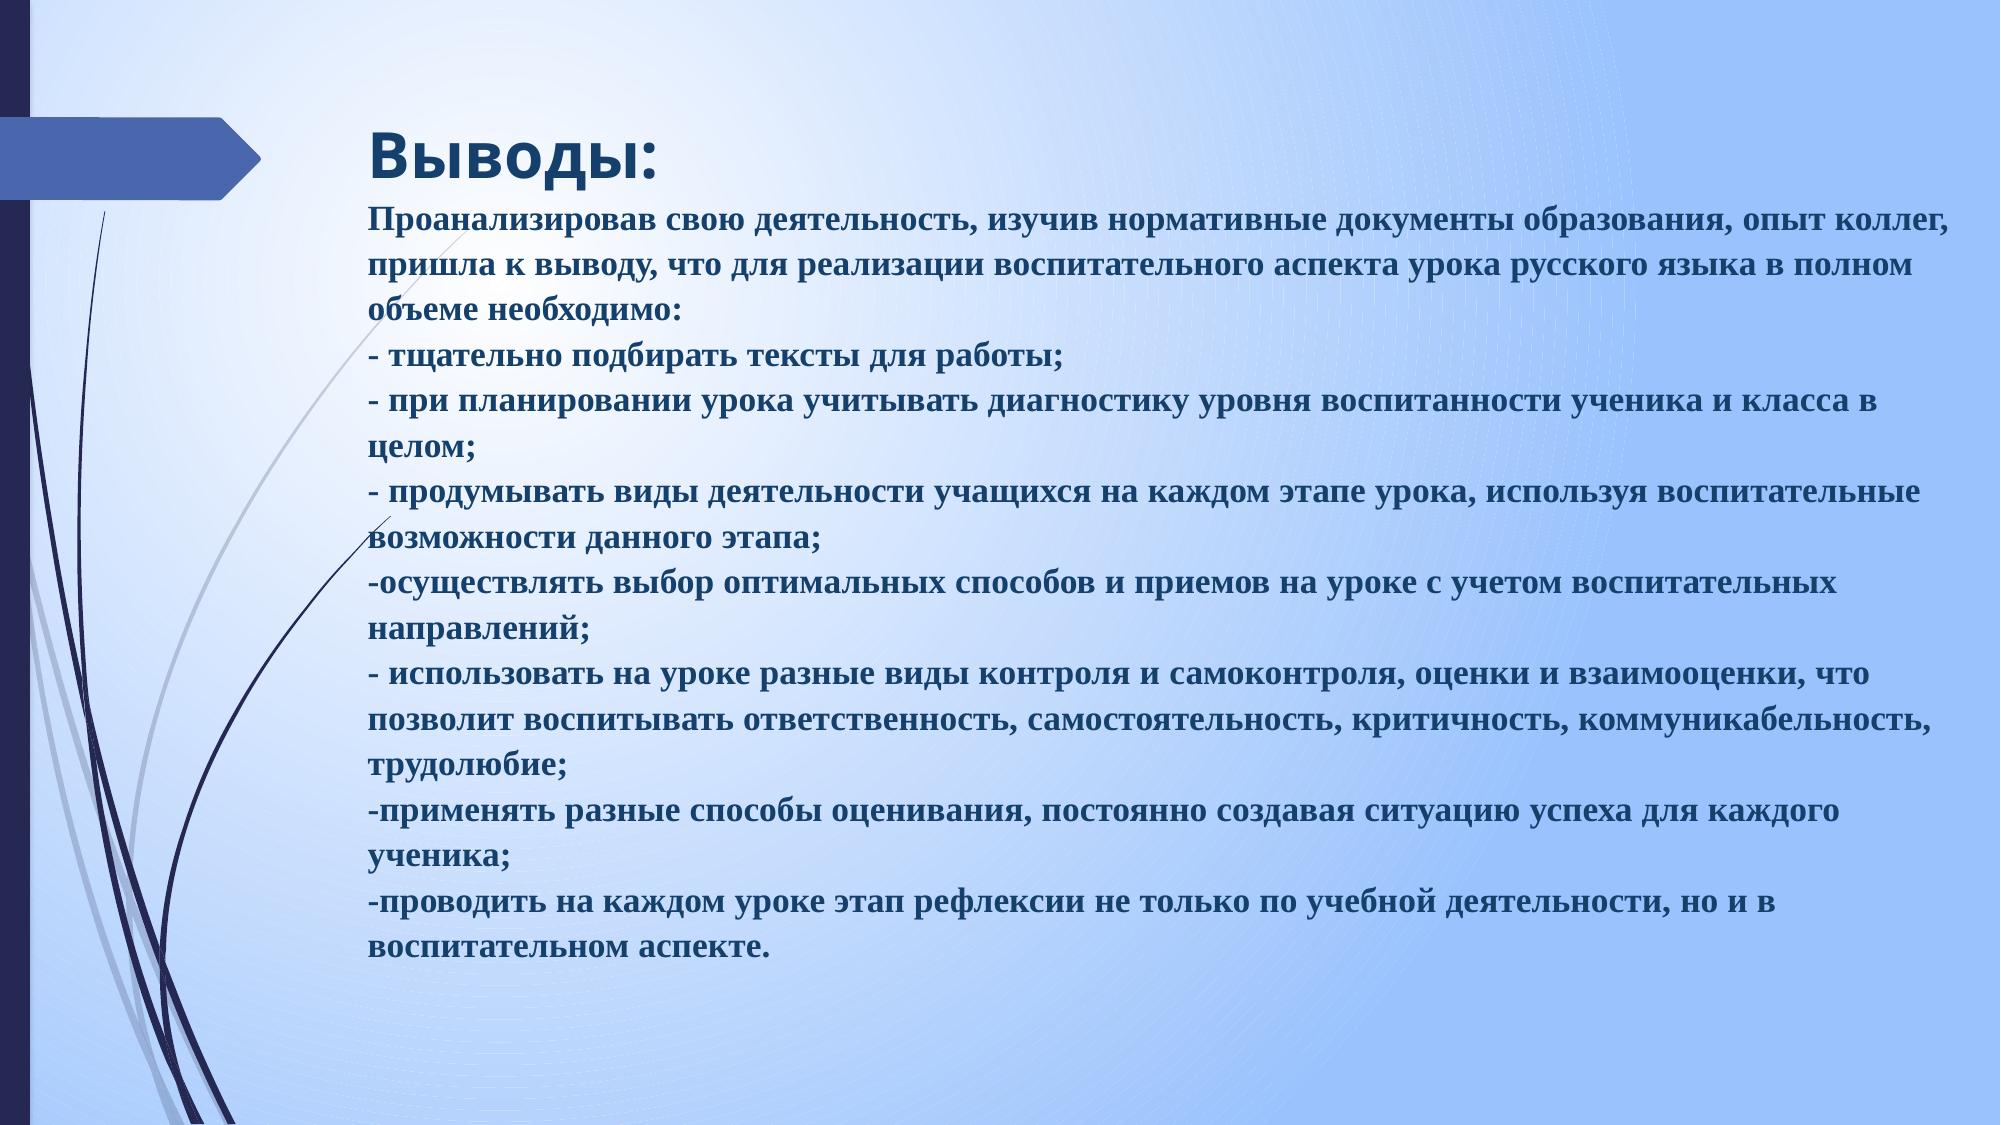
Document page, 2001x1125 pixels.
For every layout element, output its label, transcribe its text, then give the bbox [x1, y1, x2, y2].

title Выводы: Проанализировав свою деятельность, изучив нормативные документы образования, опыт коллег, пришла к выводу, что для реализации воспитательного аспекта урока русского языка в полном объеме необходимо: - тщательно подбирать тексты для работы; - при планировании урока учитывать диагностику уровня воспитанности ученика и класса в целом; - продумывать виды деятельности учащихся на каждом этапе урока, используя воспитательные возможности данного этапа; -осуществлять выбор оптимальных способов и приемов на уроке с учетом воспитательных направлений; - использовать на уроке разные виды контроля и самоконтроля, оценки и взаимооценки, что позволит воспитывать ответственность, самостоятельность, критичность, коммуникабельность, трудолюбие; -применять разные способы оценивания, постоянно создавая ситуацию успеха для каждого ученика; -проводить на каждом уроке этап рефлексии не только по учебной деятельности, но и в воспитательном аспекте. [352, 102, 2000, 1015]
